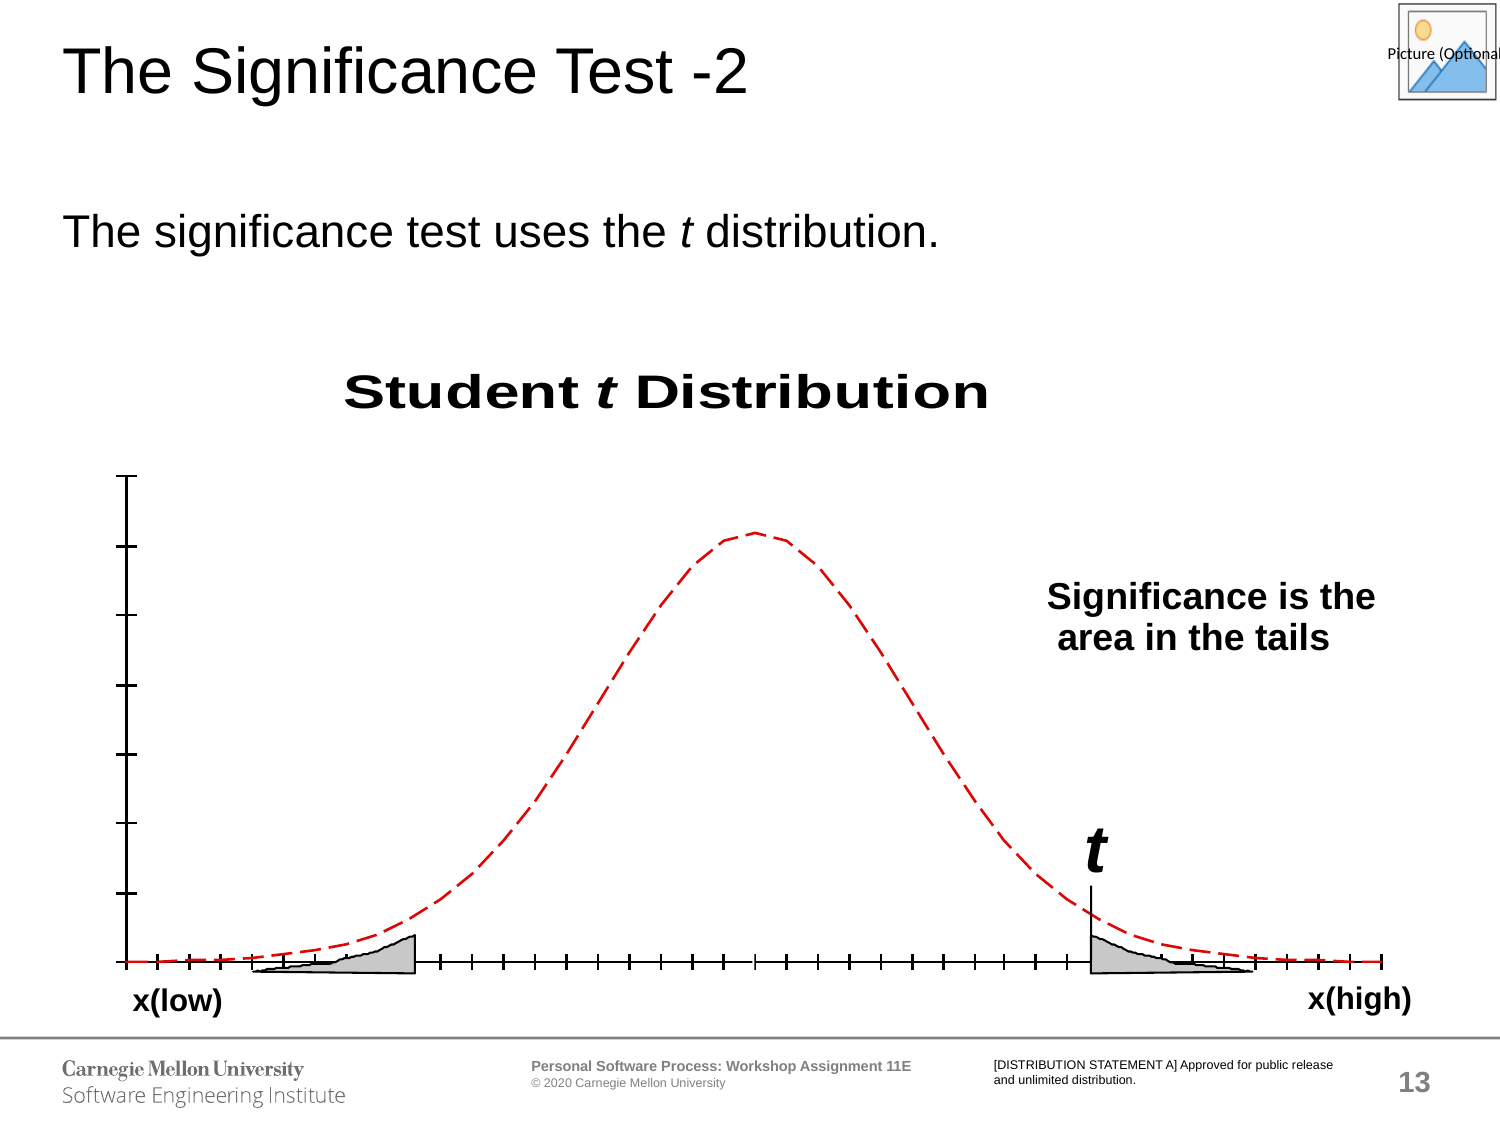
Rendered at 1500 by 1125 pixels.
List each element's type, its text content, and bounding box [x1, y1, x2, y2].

text_box x(low) [119, 991, 237, 1025]
picture [1394, 0, 1500, 105]
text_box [80, 337, 1425, 991]
text_box x(high) [1294, 975, 1426, 1023]
title The Significance Test -2 [62, 37, 1338, 182]
list The significance test uses the t distribution. [62, 201, 1431, 1000]
